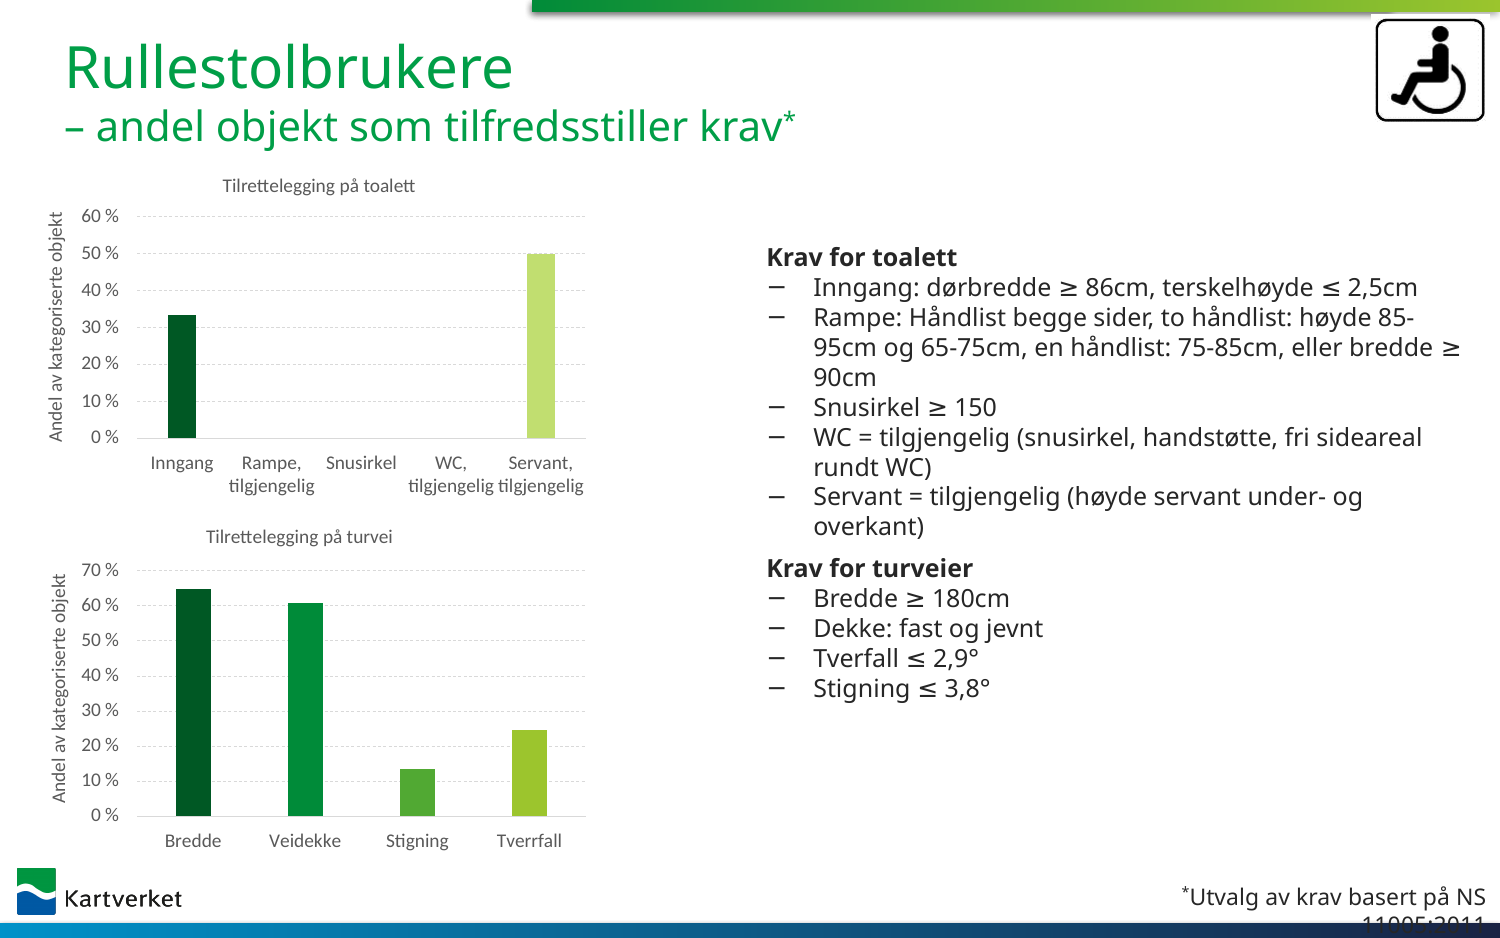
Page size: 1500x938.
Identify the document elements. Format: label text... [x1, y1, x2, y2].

text_box Krav for toalett Inngang: dørbredde ≥ 86cm, terskelhøyde ≤ 2,5cm Rampe: Håndlist begge sider, to håndlist: høyde 85-95cm og 65-75cm, en håndlist: 75-85cm, eller bredde ≥ 90cm Snusirkel ≥ 150 WC = tilgjengelig (snusirkel, handstøtte, fri sideareal rundt WC) Servant = tilgjengelig (høyde servant under- og overkant) [751, 234, 1483, 545]
text_box Rullestolbrukere – andel objekt som tilfredsstiller krav* [49, 14, 1431, 158]
picture [1371, 13, 1491, 127]
text_box Krav for turveier Bredde ≥ 180cm Dekke: fast og jevnt Tverfall ≤ 2,9° Stigning ≤ 3,8° [751, 545, 1483, 710]
text_box *Utvalg av krav basert på NS 11005:2011 [1068, 873, 1500, 938]
picture [41, 166, 598, 505]
picture [41, 520, 597, 859]
